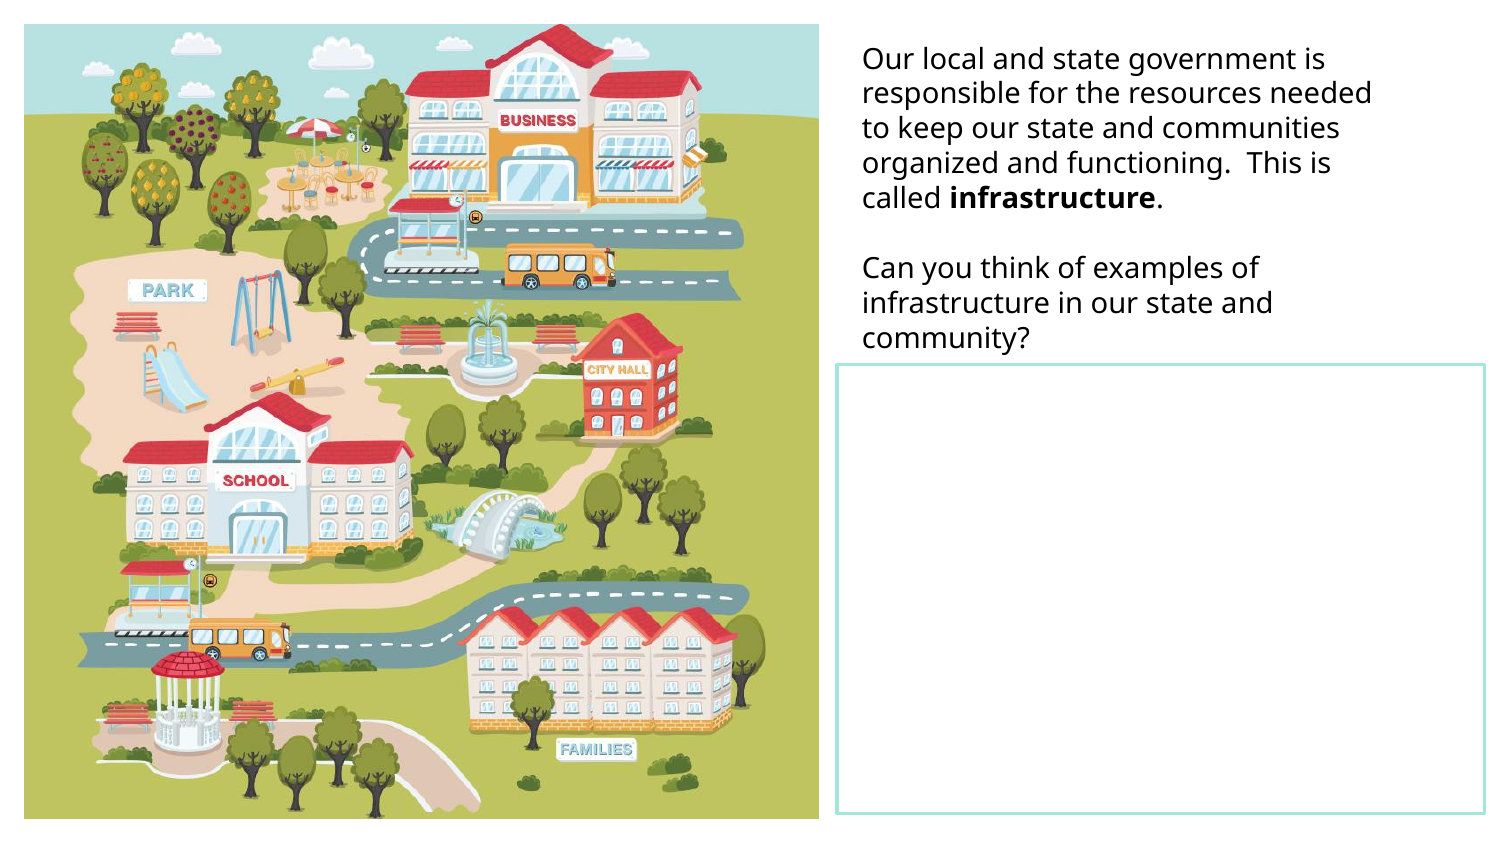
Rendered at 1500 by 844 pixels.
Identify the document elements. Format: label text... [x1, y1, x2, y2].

picture [24, 24, 819, 819]
text_box [837, 364, 1485, 814]
text_box Our local and state government is responsible for the resources needed to keep our state and communities organized and functioning. This is called infrastructure. Can you think of examples of infrastructure in our state and community? [846, 24, 1418, 364]
